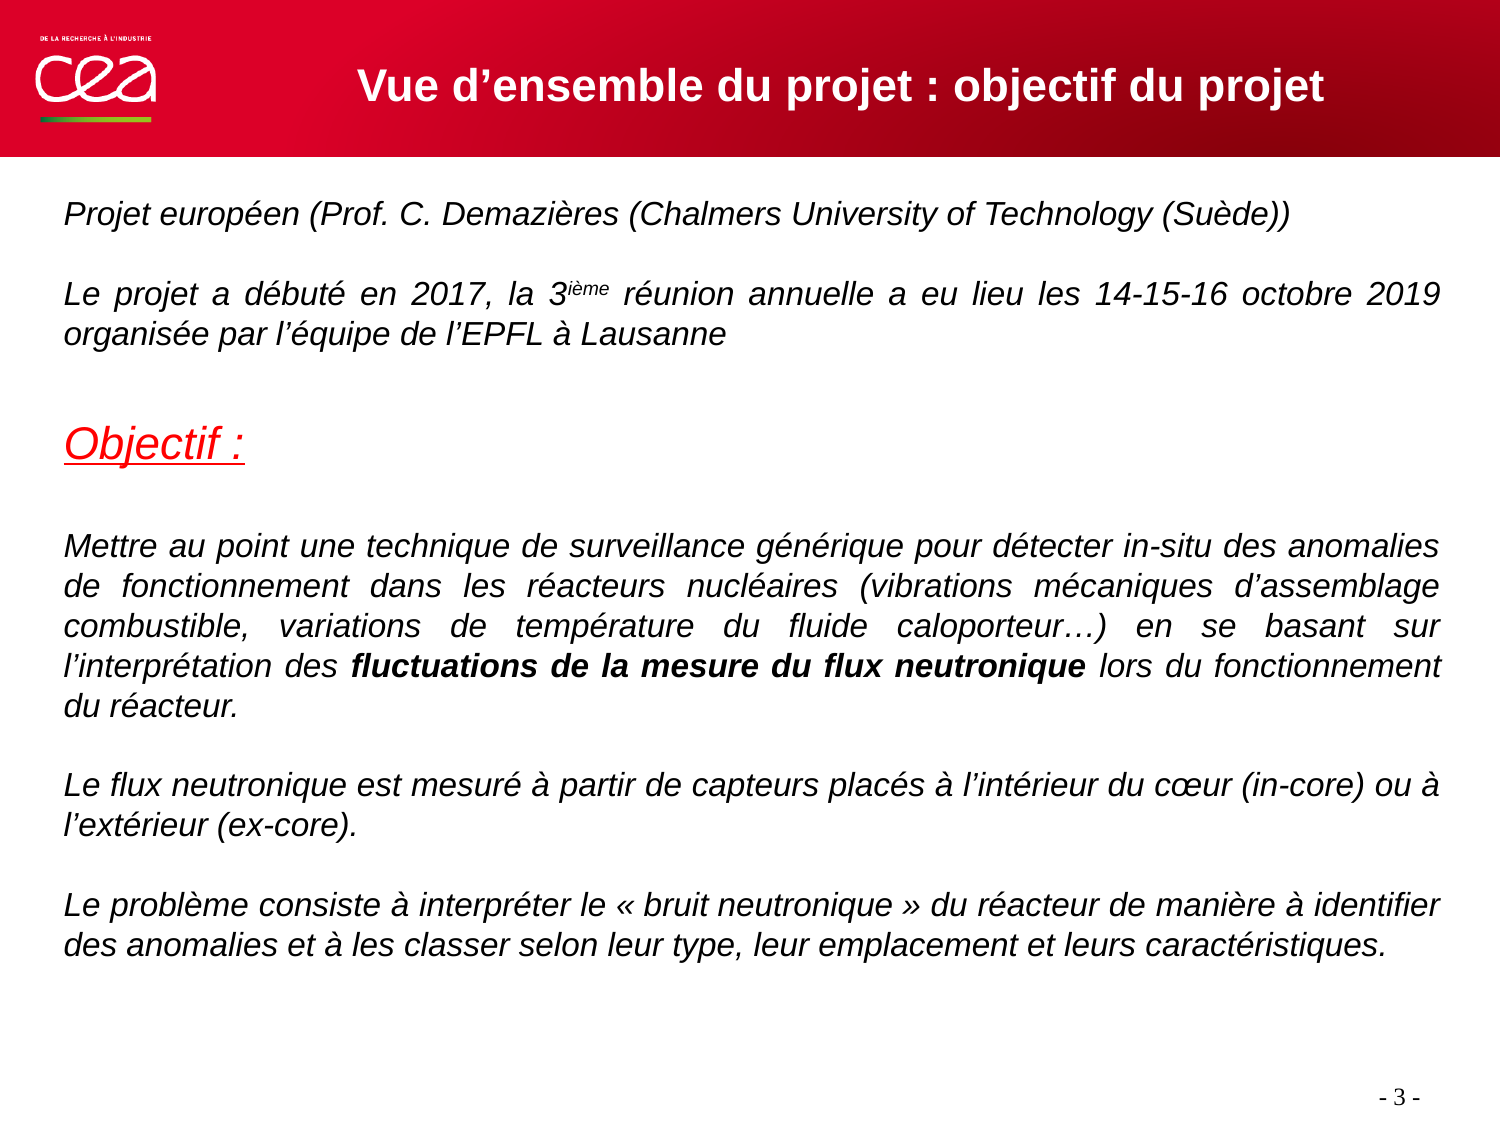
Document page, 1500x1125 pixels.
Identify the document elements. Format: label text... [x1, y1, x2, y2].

text_box Objectif : Mettre au point une technique de surveillance générique pour détecter in-situ des anomalies de fonctionnement dans les réacteurs nucléaires (vibrations mécaniques d’assemblage combustible, variations de température du fluide caloporteur…) en se basant sur l’interprétation des fluctuations de la mesure du flux neutronique lors du fonctionnement du réacteur. Le flux neutronique est mesuré à partir de capteurs placés à l’intérieur du cœur (in-core) ou à l’extérieur (ex-core). Le problème consiste à interpréter le « bruit neutronique » du réacteur de manière à identifier des anomalies et à les classer selon leur type, leur emplacement et leurs caractéristiques. [48, 406, 1457, 1016]
picture [0, 0, 1500, 157]
title Vue d’ensemble du projet : objectif du projet [247, 8, 1435, 158]
text_box Projet européen (Prof. C. Demazières (Chalmers University of Technology (Suède)) Le projet a débuté en 2017, la 3ième réunion annuelle a eu lieu les 14-15-16 octobre 2019 organisée par l’équipe de l’EPFL à Lausanne . [48, 184, 1457, 404]
text_box P- 3 - [1367, 1072, 1500, 1118]
